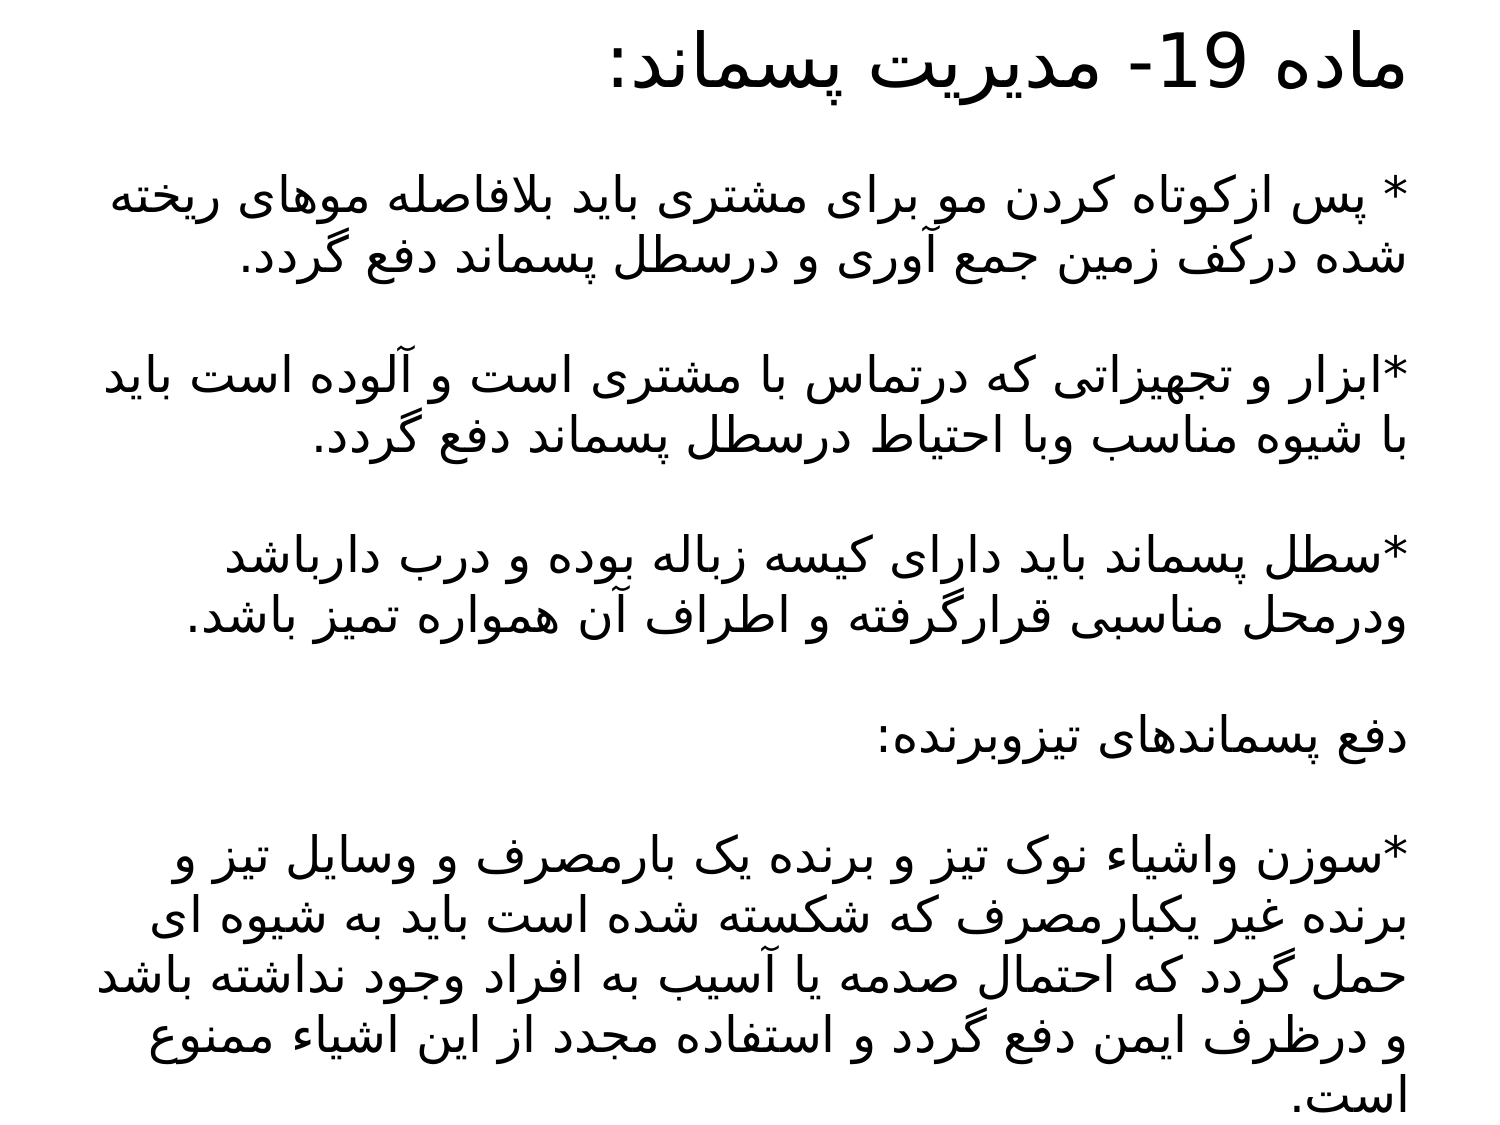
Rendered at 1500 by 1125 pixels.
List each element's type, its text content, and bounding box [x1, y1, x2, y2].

title ماده 19- مدیریت پسماند: * پس ازکوتاه کردن مو برای مشتری باید بلافاصله موهای ریخته شده درکف زمین جمع آوری و درسطل پسماند دفع گردد. *ابزار و تجهیزاتی که درتماس با مشتری است و آلوده است باید با شیوه مناسب وبا احتیاط درسطل پسماند دفع گردد. *سطل پسماند باید دارای کیسه زباله بوده و درب دارباشد ودرمحل مناسبی قرارگرفته و اطراف آن همواره تمیز باشد. دفع پسماندهای تیزوبرنده: *سوزن واشیاء نوک تیز و برنده یک بارمصرف و وسایل تیز و برنده غیر یکبارمصرف که شکسته شده است باید به شیوه ای حمل گردد که احتمال صدمه یا آسیب به افراد وجود نداشته باشد و درظرف ایمن دفع گردد و استفاده مجدد از این اشیاء ممنوع است. [75, 45, 1425, 1090]
